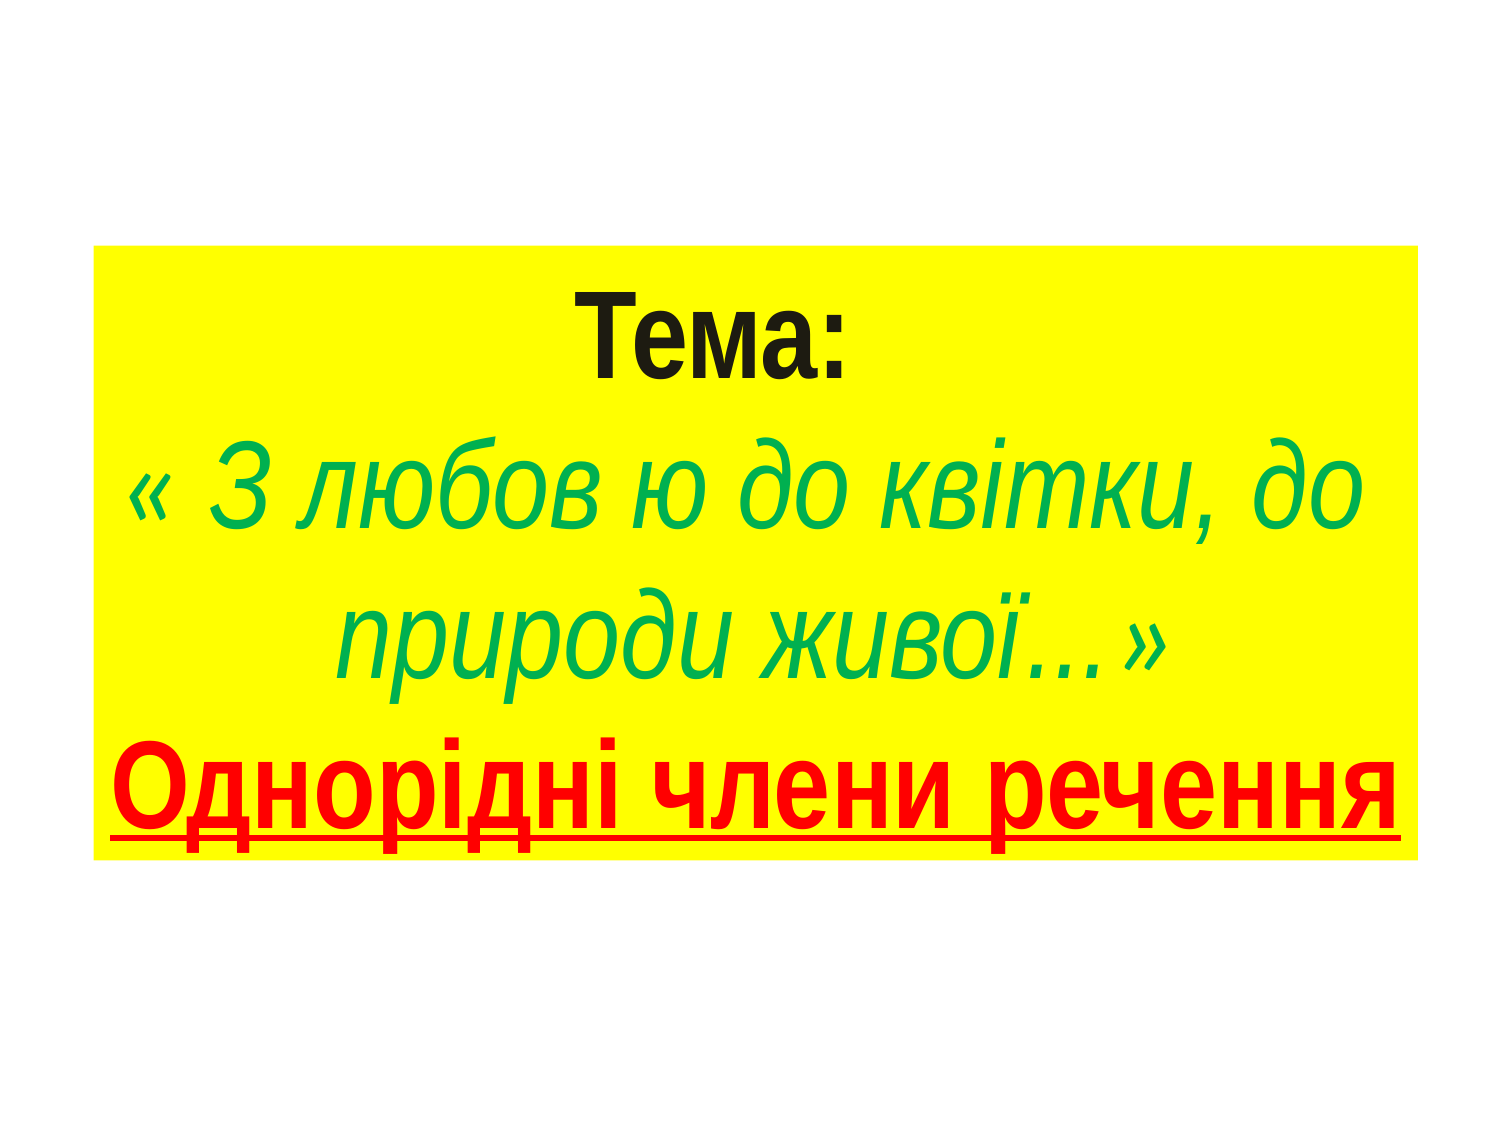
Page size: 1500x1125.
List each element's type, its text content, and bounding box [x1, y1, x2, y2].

text_box Тема: « З любов ю до квітки, до природи живої...» Однорідні члени речення [93, 245, 1418, 861]
